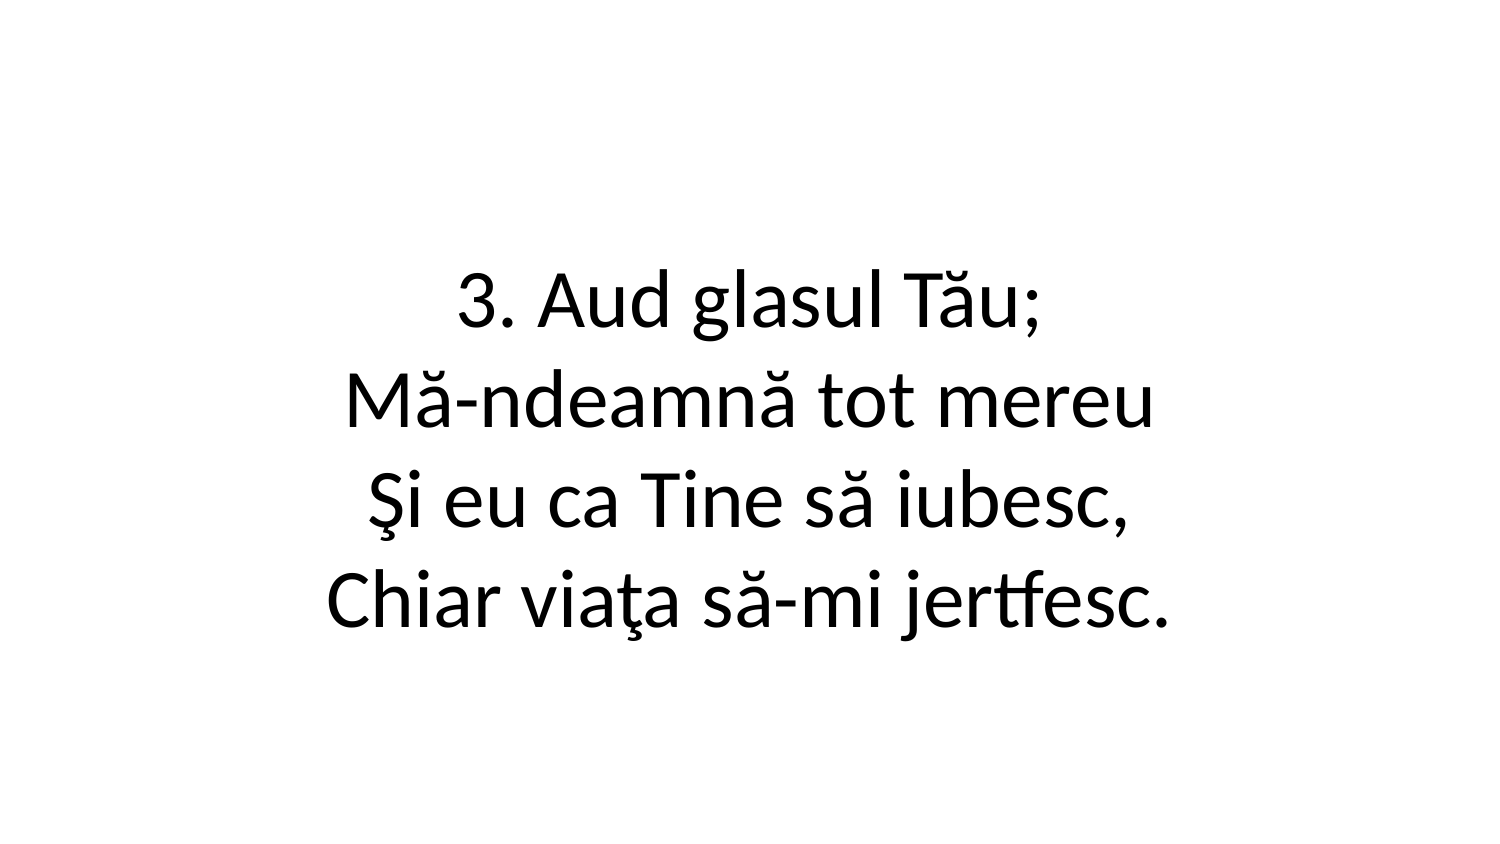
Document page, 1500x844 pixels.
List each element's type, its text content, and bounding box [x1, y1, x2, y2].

text_box 3. Aud glasul Tău; Mă-ndeamnă tot mereu Şi eu ca Tine să iubesc, Chiar viaţa să-mi jertfesc. [311, 192, 1189, 652]
